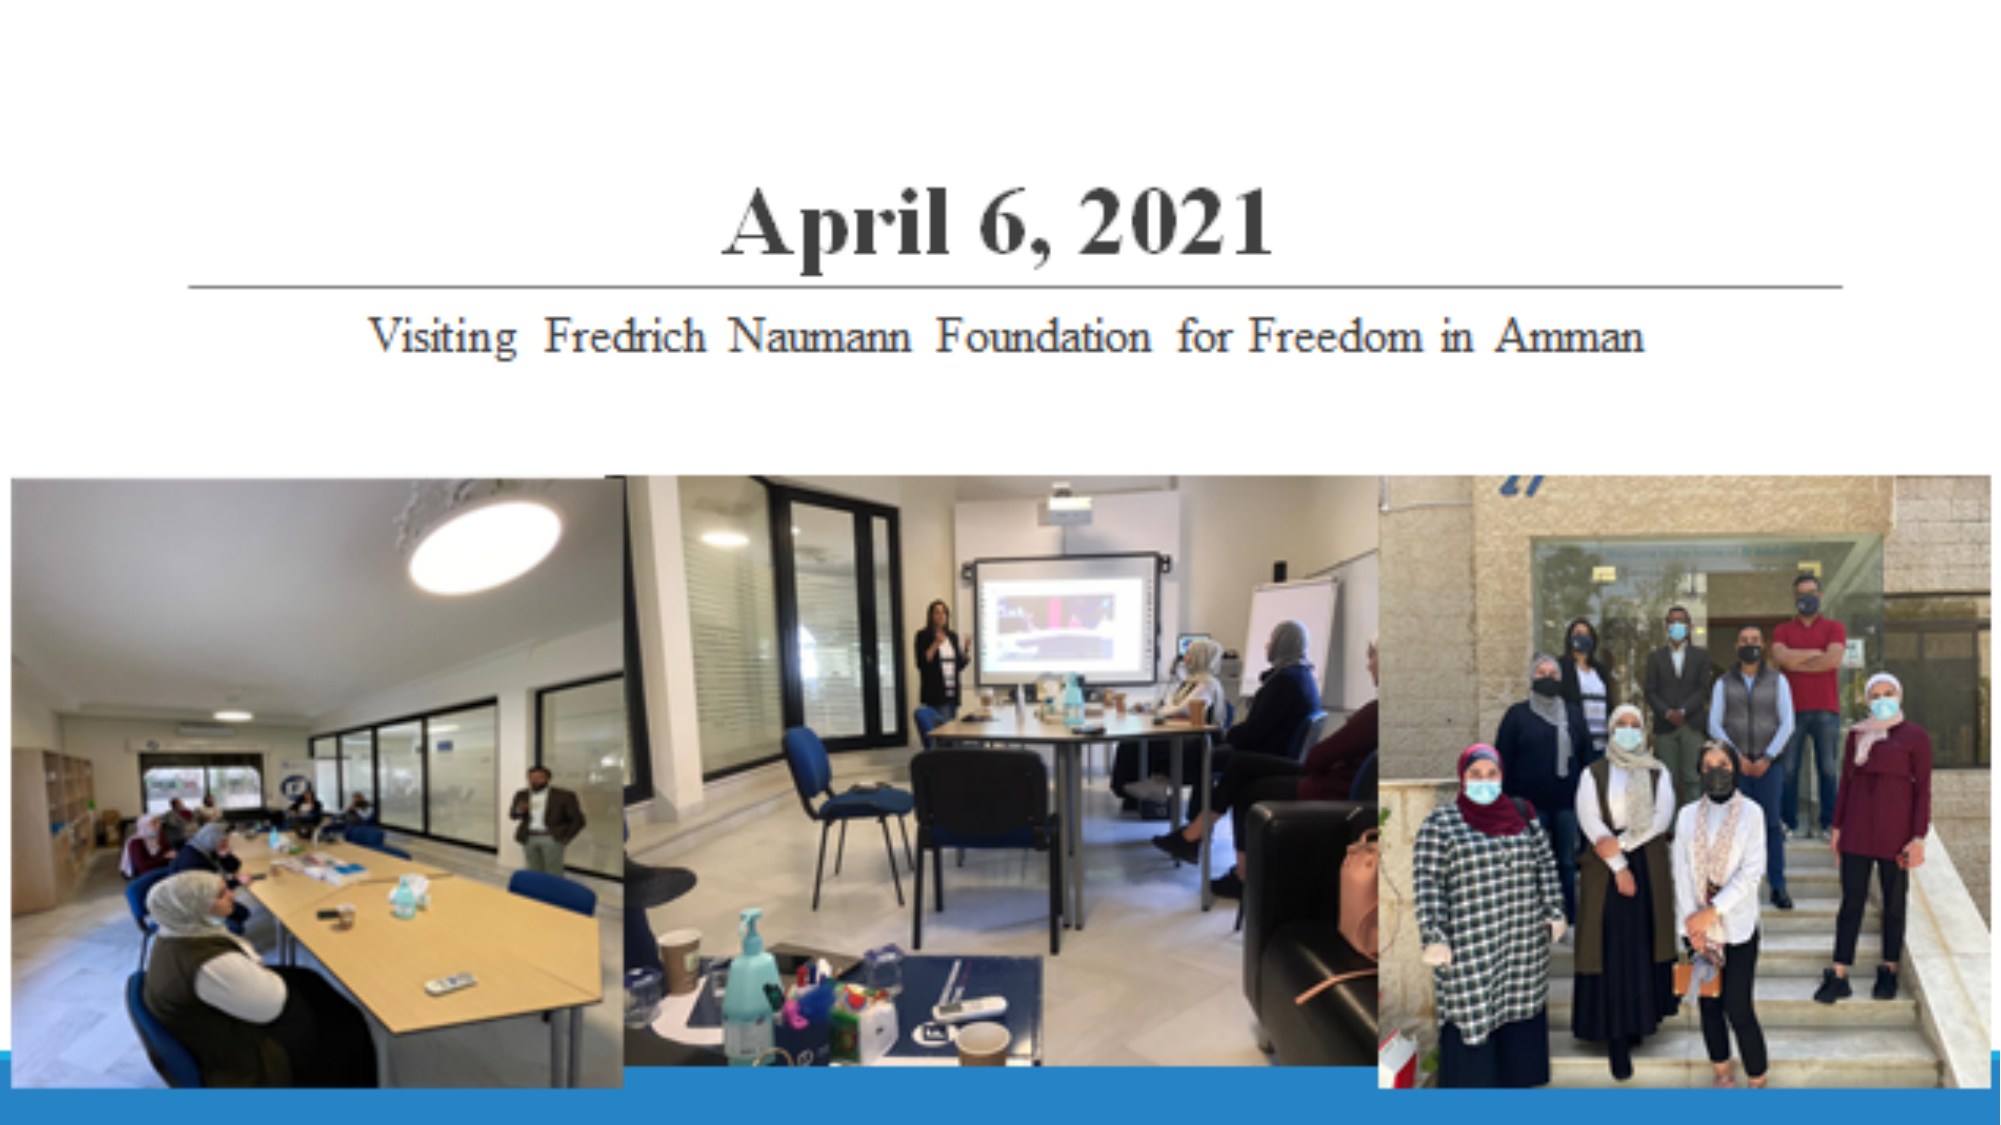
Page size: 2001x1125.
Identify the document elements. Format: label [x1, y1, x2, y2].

list [0, 0, 2000, 1125]
